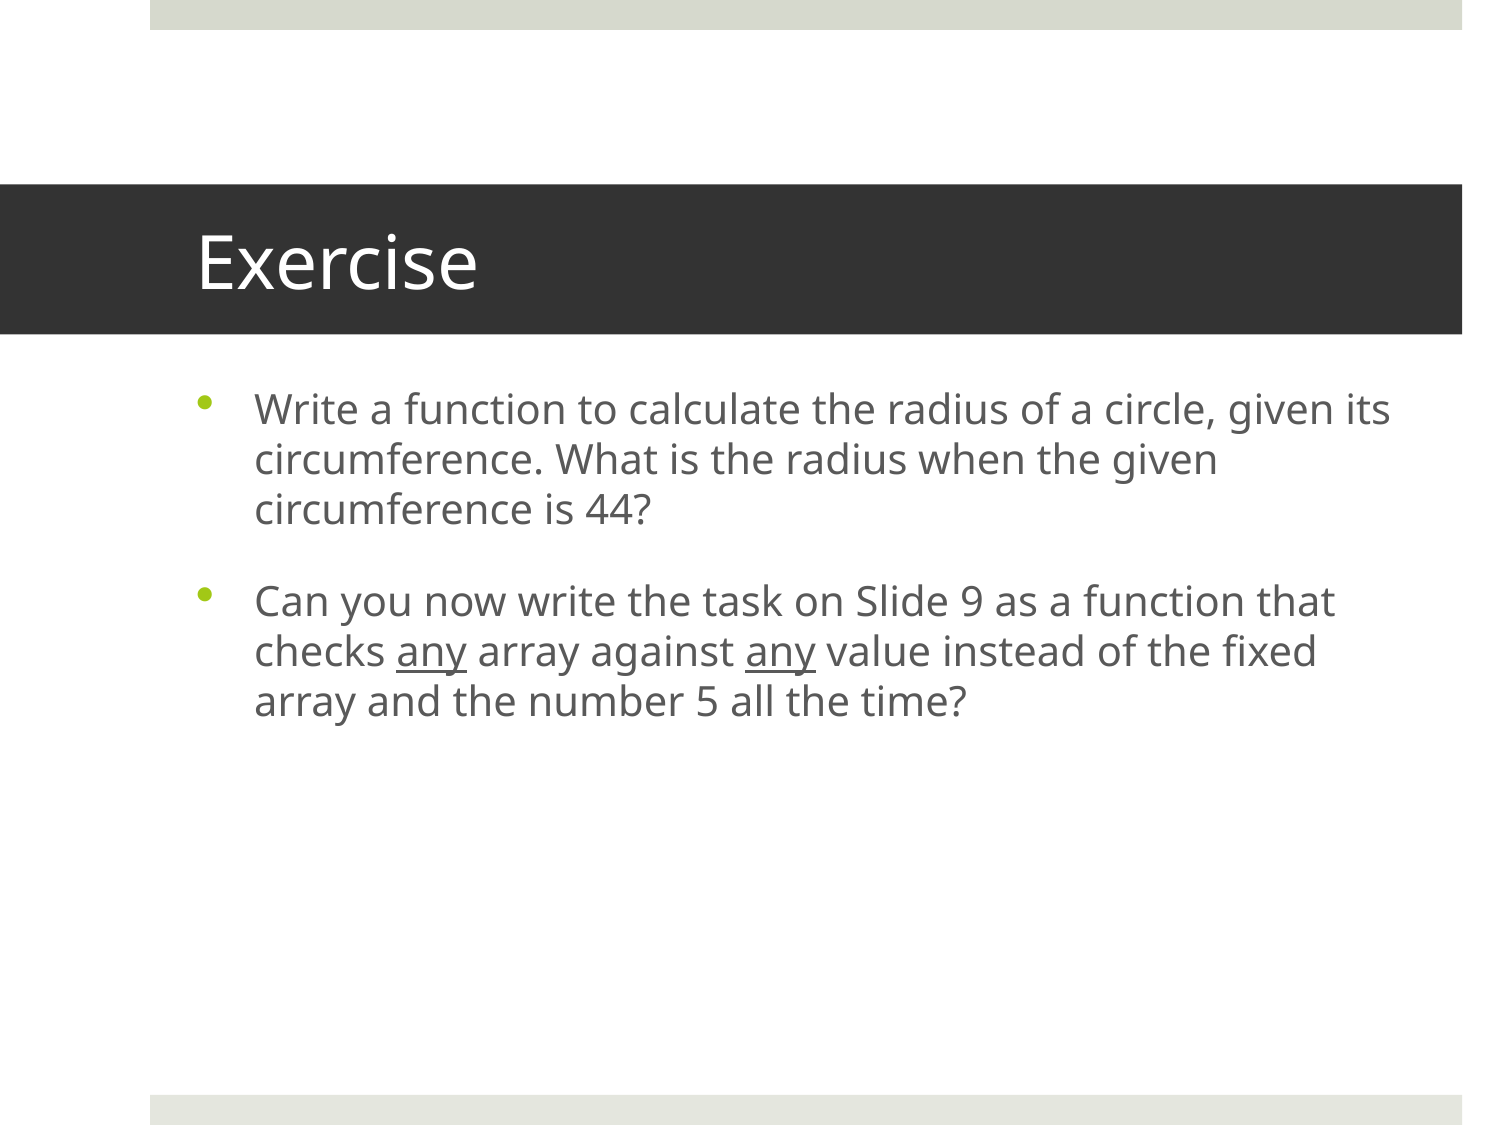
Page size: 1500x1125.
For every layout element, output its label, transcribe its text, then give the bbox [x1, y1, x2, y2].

title Exercise [0, 184, 1463, 335]
list Write a function to calculate the radius of a circle, given its circumference. What is the radius when the given circumference is 44? Can you now write the task on Slide 9 as a function that checks any array against any value instead of the fixed array and the number 5 all the time? [182, 375, 1432, 1099]
